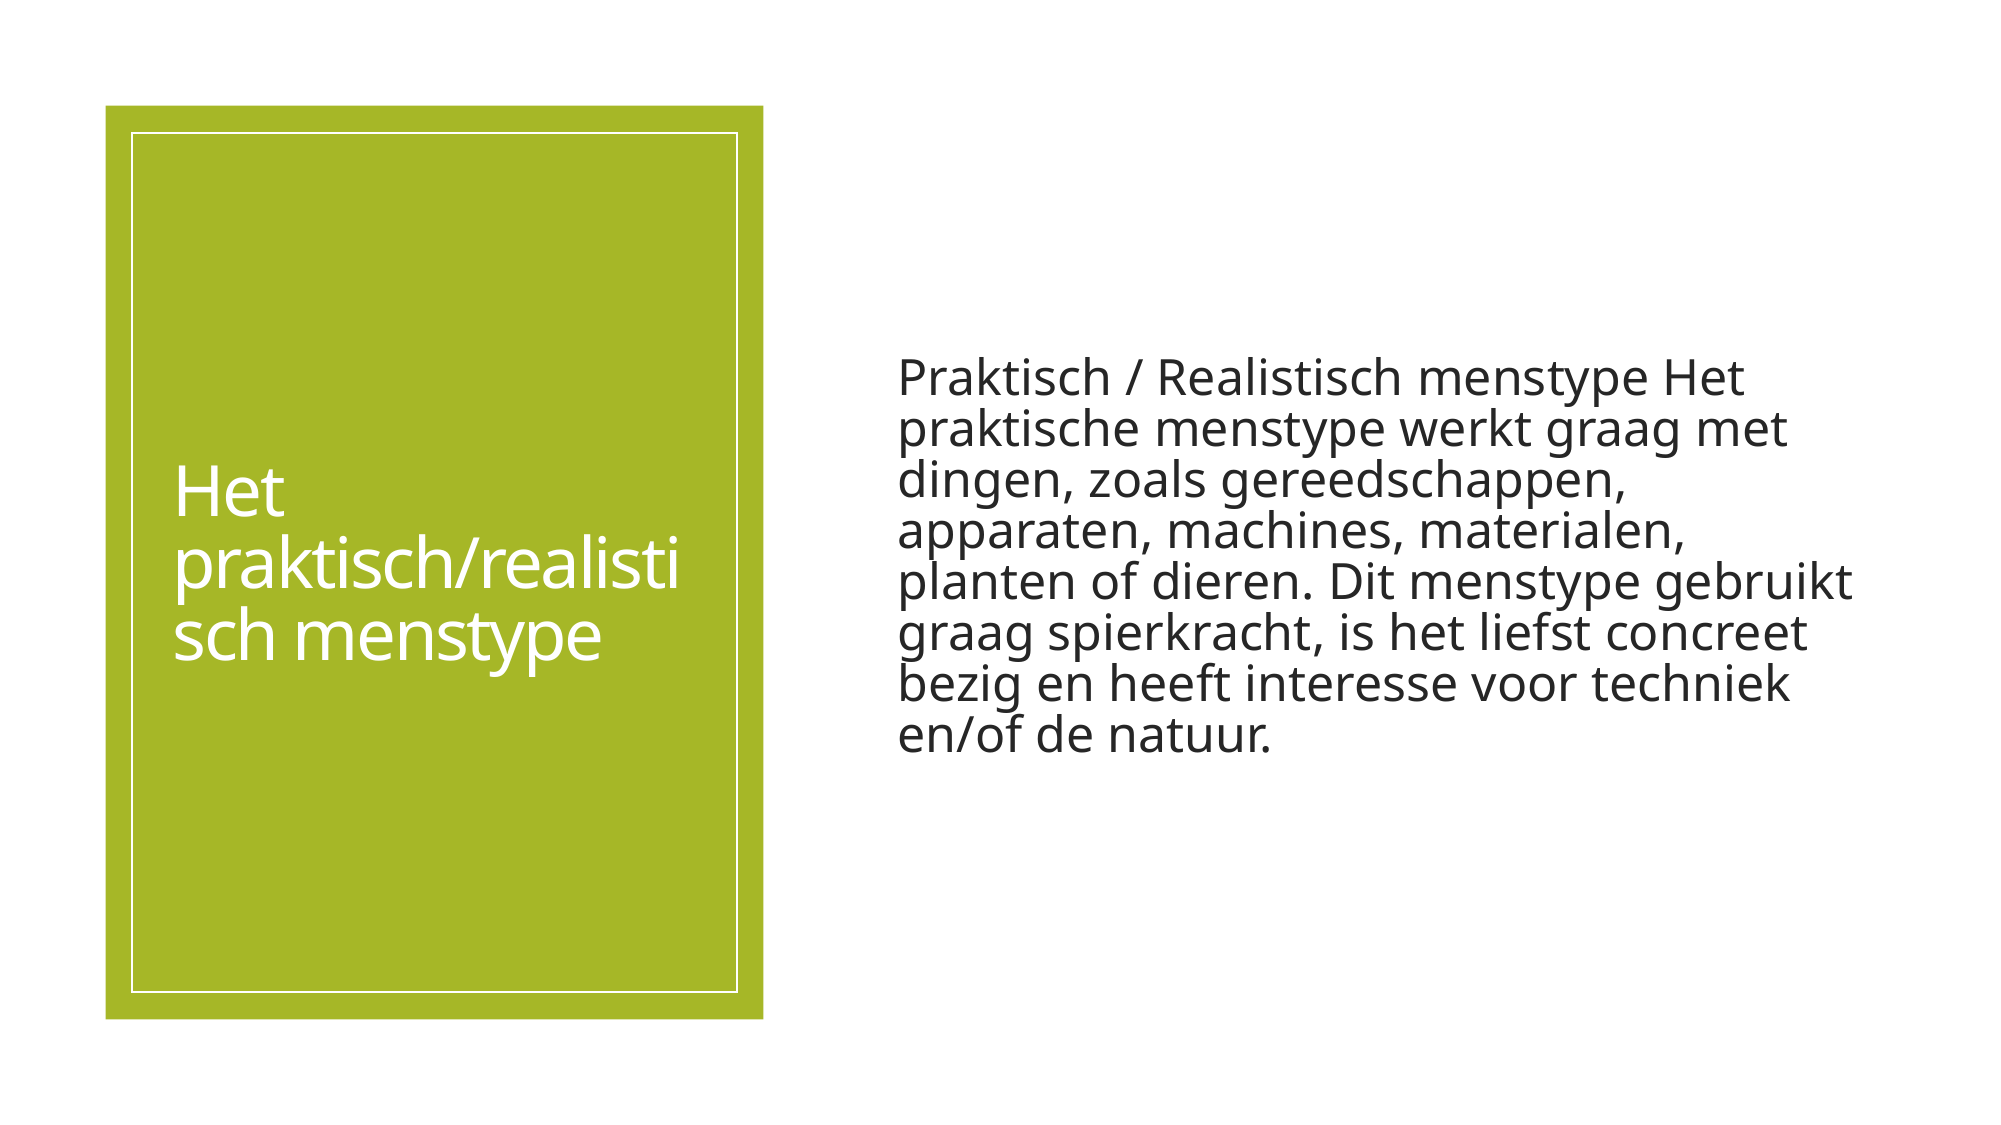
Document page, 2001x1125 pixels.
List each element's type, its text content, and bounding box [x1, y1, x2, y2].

title Het praktisch/realistisch menstype [157, 169, 711, 964]
text_box [131, 132, 738, 993]
list Praktisch / Realistisch menstype Het praktische menstype werkt graag met dingen, zoals gereedschappen, apparaten, machines, materialen, planten of dieren. Dit menstype gebruikt graag spierkracht, is het liefst concreet bezig en heeft interesse voor techniek en/of de natuur. [867, 169, 1876, 948]
text_box [104, 104, 764, 1020]
